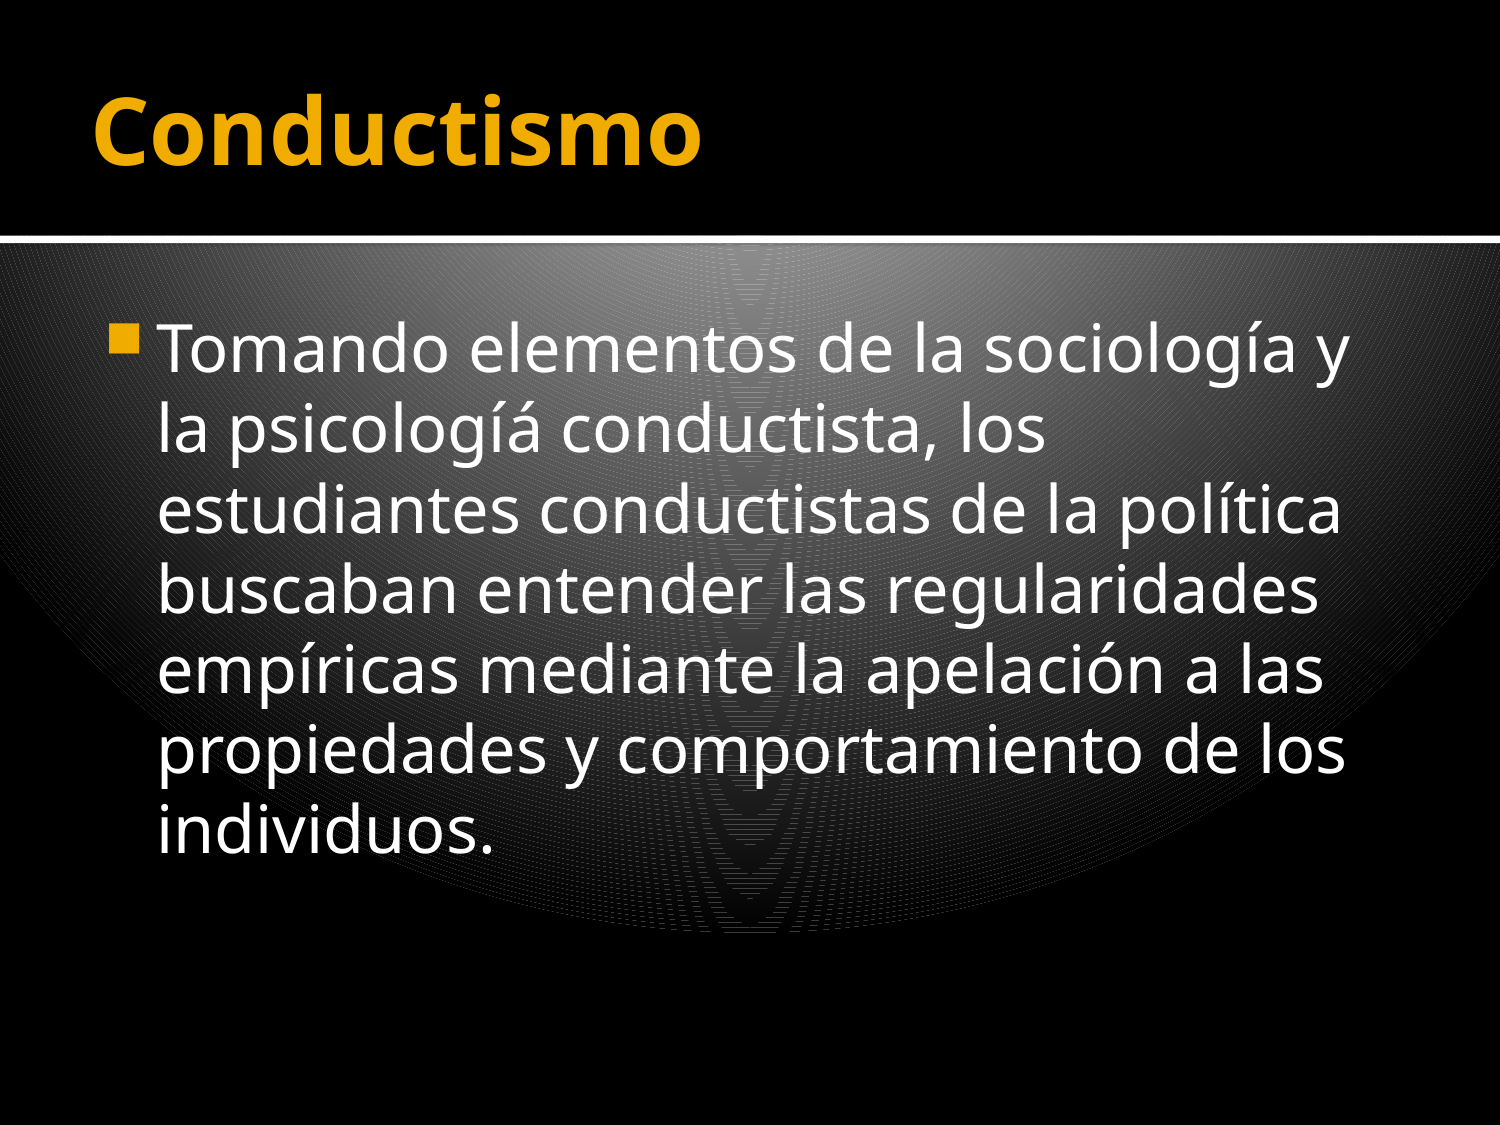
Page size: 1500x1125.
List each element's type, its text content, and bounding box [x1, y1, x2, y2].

list Tomando elementos de la sociología y la psicologíá conductista, los estudiantes conductistas de la política buscaban entender las regularidades empíricas mediante la apelación a las propiedades y comportamiento de los individuos. [75, 291, 1425, 1050]
title Conductismo [75, 25, 1425, 231]
